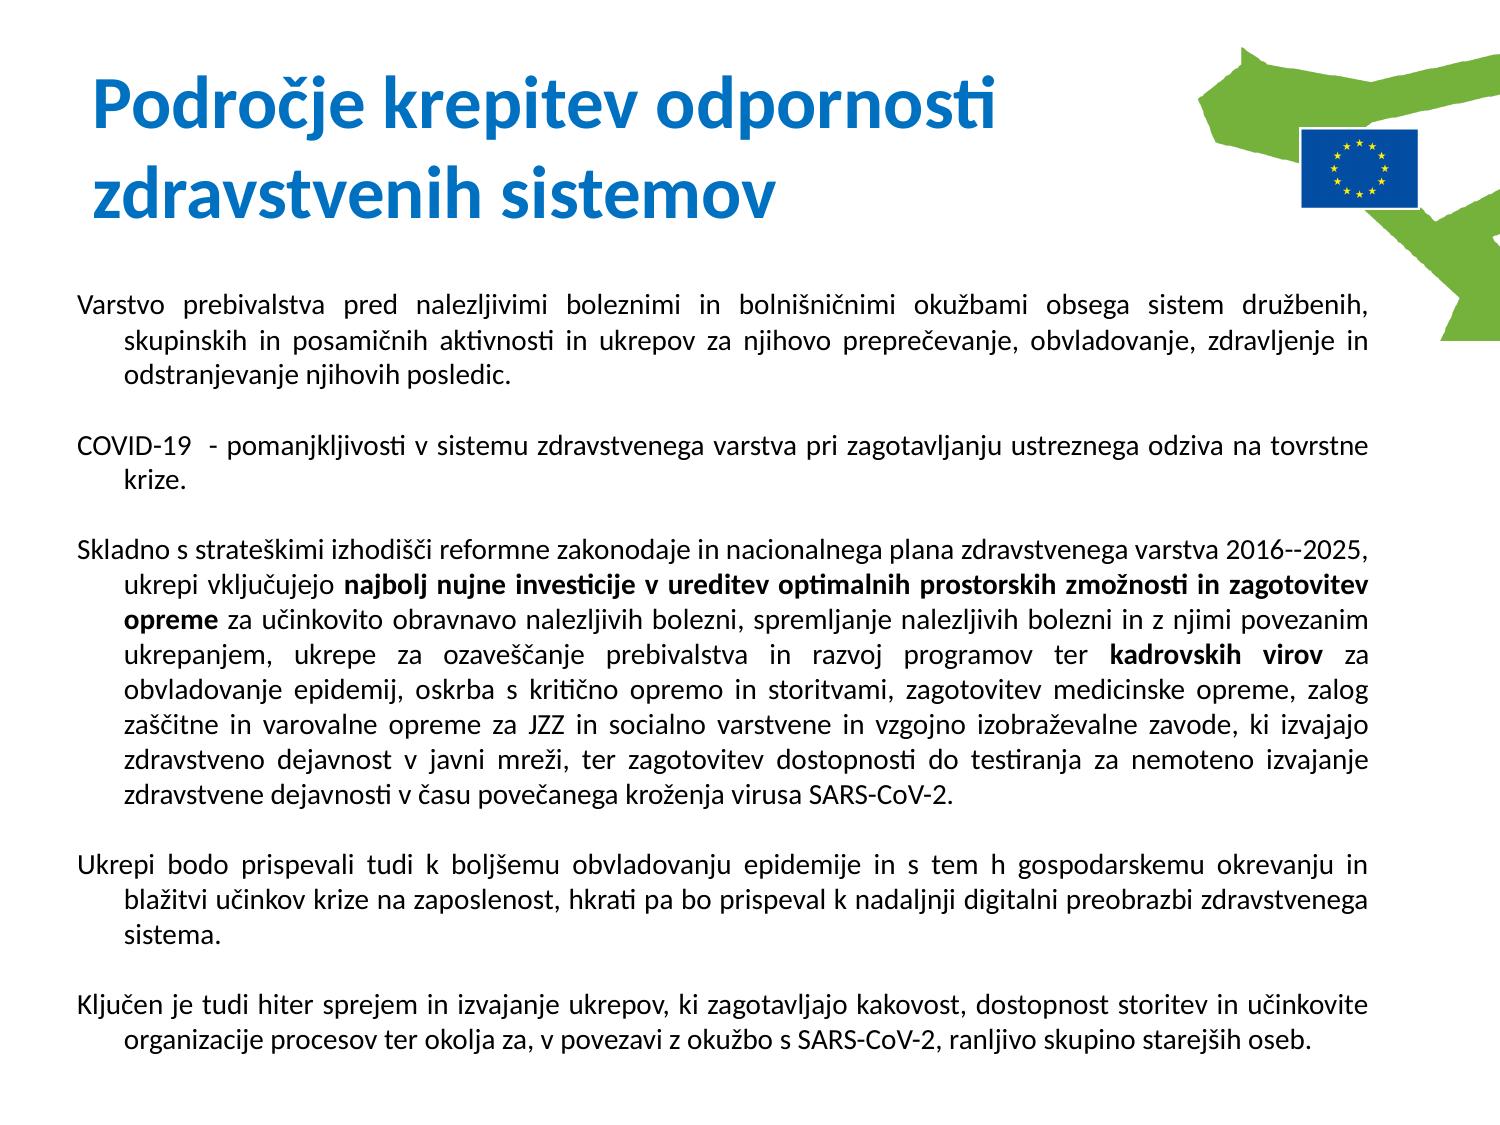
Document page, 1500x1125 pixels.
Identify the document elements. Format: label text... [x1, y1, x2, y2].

text_box Področje krepitev odpornosti zdravstvenih sistemov [77, 46, 1369, 242]
picture [1197, 6, 1500, 410]
text_box Varstvo prebivalstva pred nalezljivimi boleznimi in bolnišničnimi okužbami obsega sistem družbenih, skupinskih in posamičnih aktivnosti in ukrepov za njihovo preprečevanje, obvladovanje, zdravljenje in odstranjevanje njihovih posledic. COVID-19 - pomanjkljivosti v sistemu zdravstvenega varstva pri zagotavljanju ustreznega odziva na tovrstne krize. Skladno s strateškimi izhodišči reformne zakonodaje in nacionalnega plana zdravstvenega varstva 2016--2025, ukrepi vključujejo najbolj nujne investicije v ureditev optimalnih prostorskih zmožnosti in zagotovitev opreme za učinkovito obravnavo nalezljivih bolezni, spremljanje nalezljivih bolezni in z njimi povezanim ukrepanjem, ukrepe za ozaveščanje prebivalstva in razvoj programov ter kadrovskih virov za obvladovanje epidemij, oskrba s kritično opremo in storitvami, zagotovitev medicinske opreme, zalog zaščitne in varovalne opreme za JZZ in socialno varstvene in vzgojno izobraževalne zavode, ki izvajajo zdravstveno dejavnost v javni mreži, ter zagotovitev dostopnosti do testiranja za nemoteno izvajanje zdravstvene dejavnosti v času povečanega kroženja virusa SARS-CoV-2. Ukrepi bodo prispevali tudi k boljšemu obvladovanju epidemije in s tem h gospodarskemu okrevanju in blažitvi učinkov krize na zaposlenost, hkrati pa bo prispeval k nadaljnji digitalni preobrazbi zdravstvenega sistema. Ključen je tudi hiter sprejem in izvajanje ukrepov, ki zagotavljajo kakovost, dostopnost storitev in učinkovite organizacije procesov ter okolja za, v povezavi z okužbo s SARS-CoV-2, ranljivo skupino starejših oseb. [62, 243, 1385, 1125]
